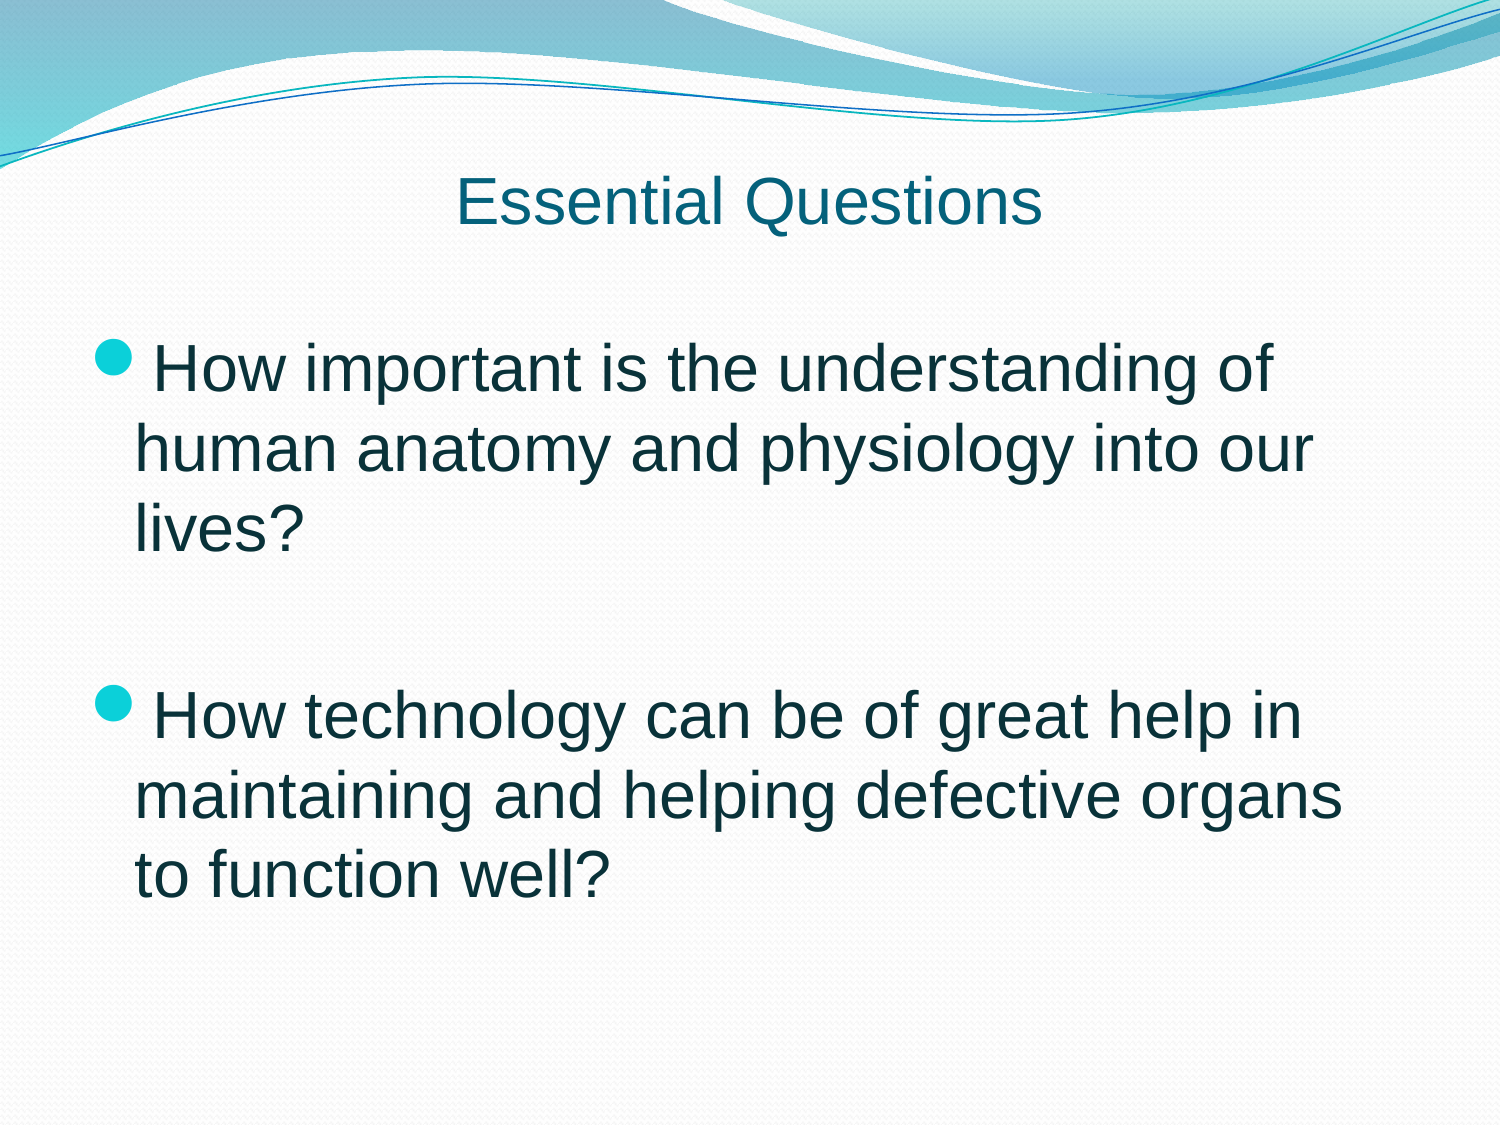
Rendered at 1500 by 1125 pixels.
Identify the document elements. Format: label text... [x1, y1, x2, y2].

title Essential Questions [75, 149, 1425, 238]
list How important is the understanding of human anatomy and physiology into our lives? How technology can be of great help in maintaining and helping defective organs to function well? [75, 317, 1425, 1038]
